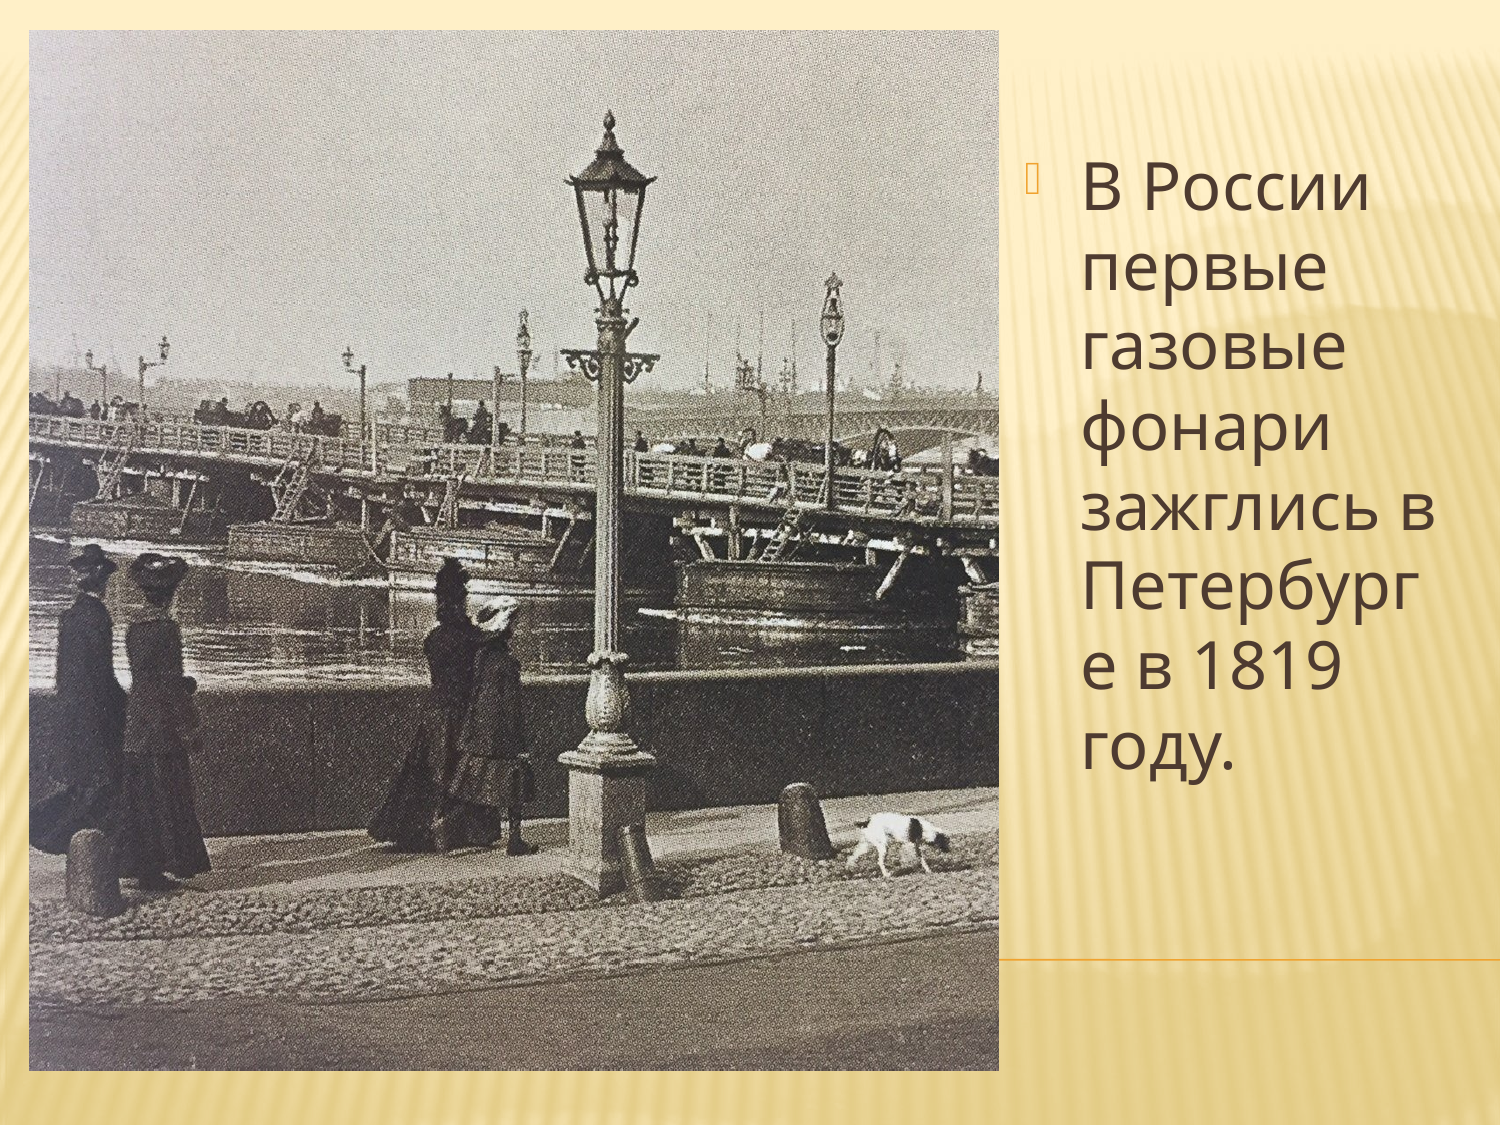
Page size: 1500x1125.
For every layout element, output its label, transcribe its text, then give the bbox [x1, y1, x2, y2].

picture [29, 30, 999, 1071]
list В России первые газовые фонари зажглись в Петербурге в 1819 году. [1009, 42, 1463, 1083]
